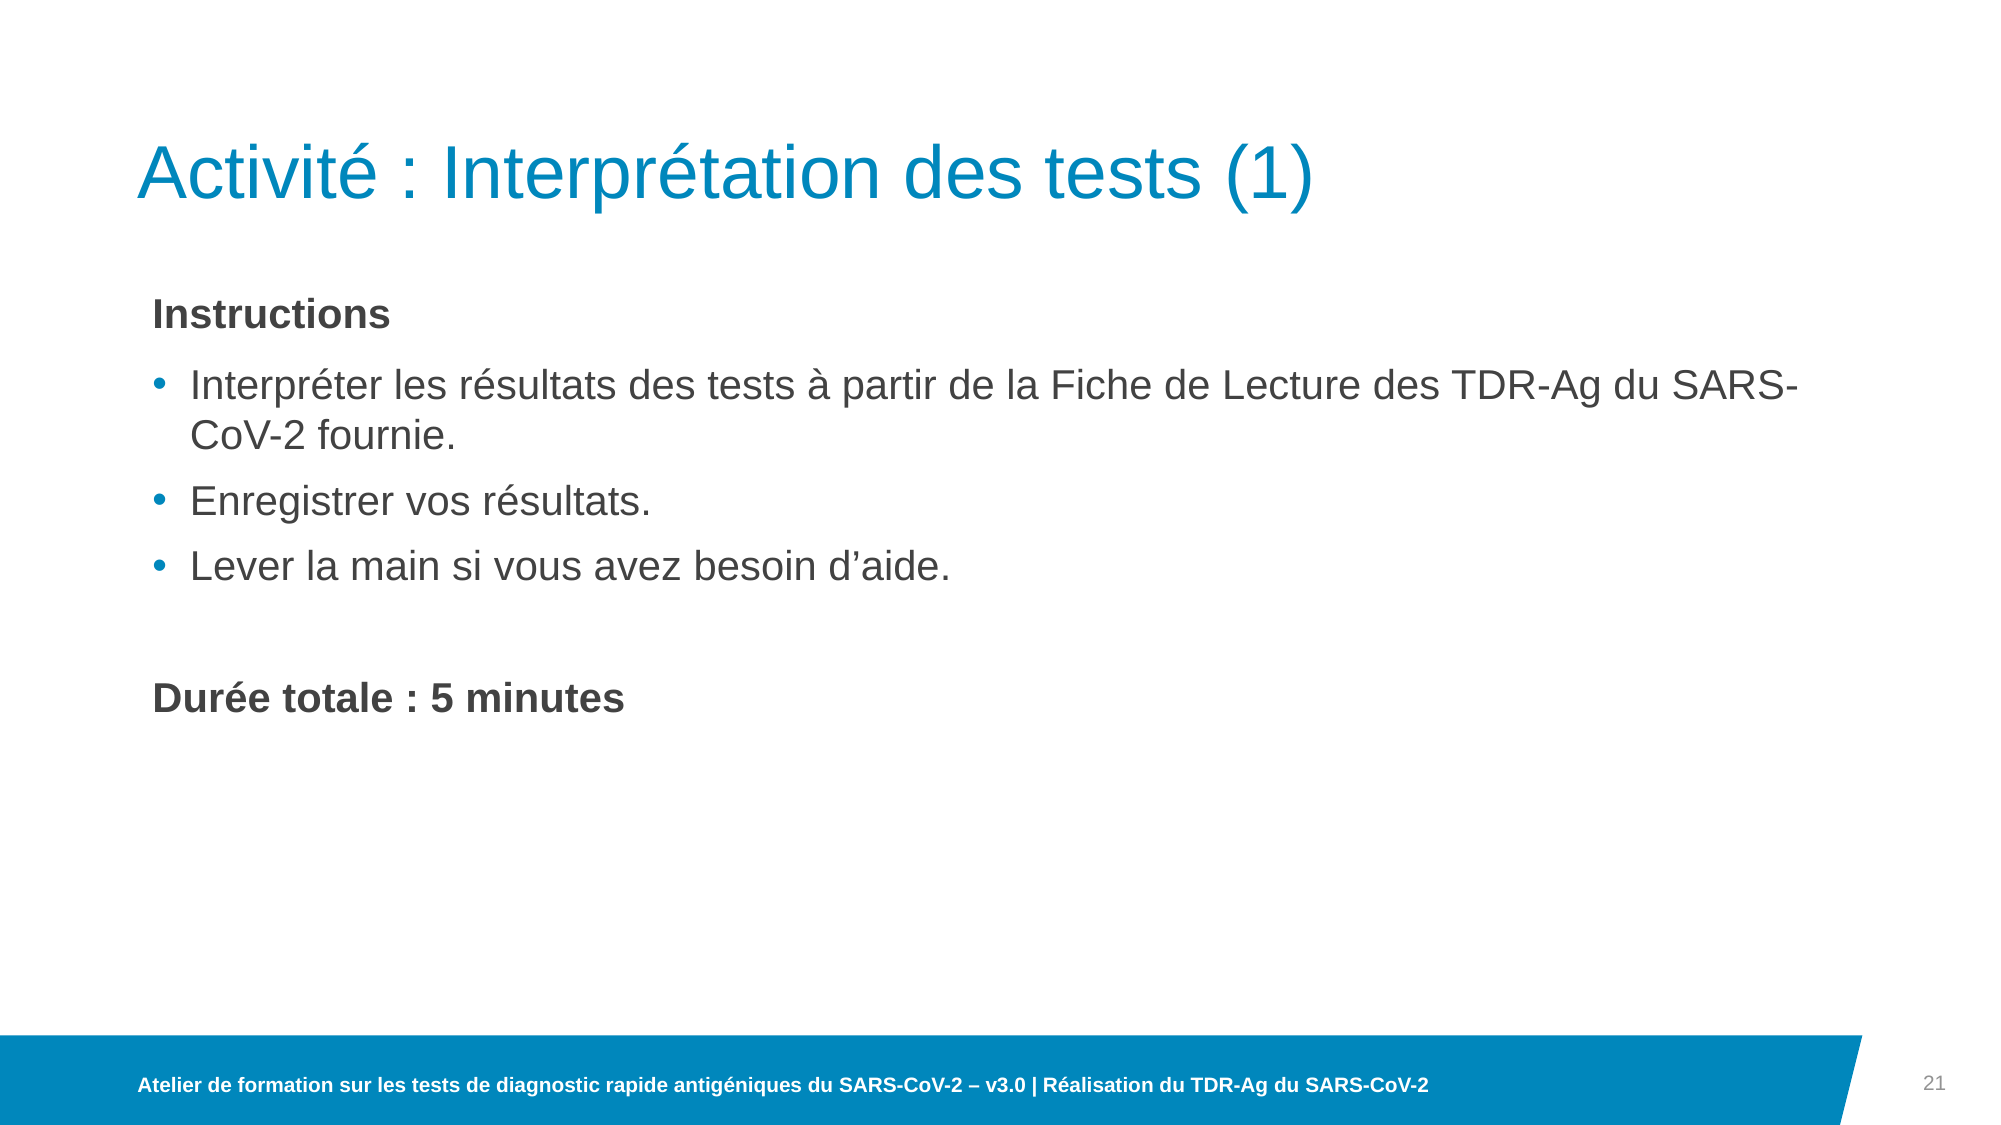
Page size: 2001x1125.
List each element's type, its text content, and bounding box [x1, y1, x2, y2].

title Activité : Interprétation des tests (1) [137, 59, 1863, 215]
list Instructions Interpréter les résultats des tests à partir de la Fiche de Lecture des TDR-Ag du SARS-CoV-2 fournie. Enregistrer vos résultats. Lever la main si vous avez besoin d’aide. Durée totale : 5 minutes [137, 284, 1863, 1014]
slide_number 21 [1862, 1035, 1947, 1125]
footer Atelier de formation sur les tests de diagnostic rapide antigéniques du SARS-CoV-2 – v3.0 | Réalisation du TDR-Ag du SARS-CoV-2 [137, 1042, 1468, 1125]
